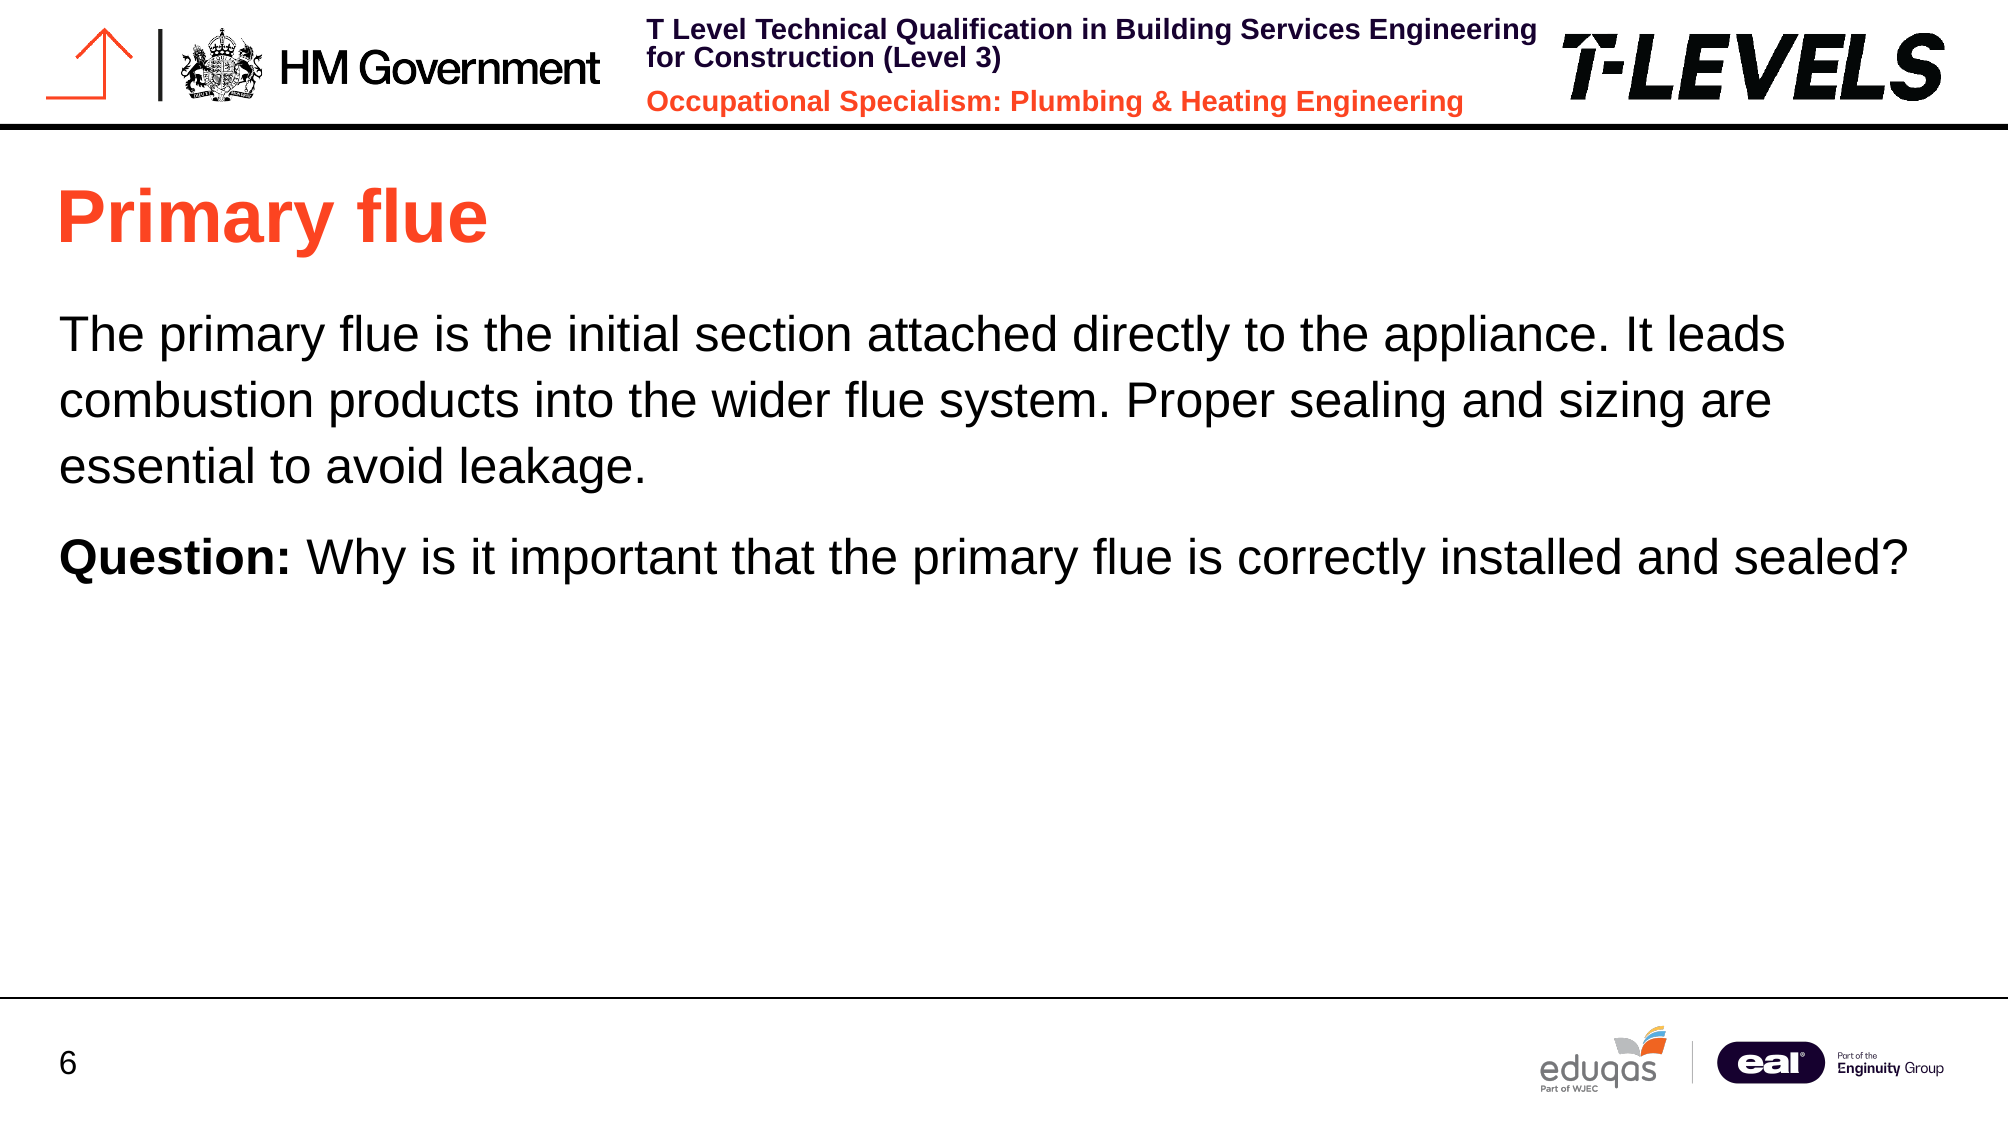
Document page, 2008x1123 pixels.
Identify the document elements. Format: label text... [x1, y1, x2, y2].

picture [1543, 25, 1964, 108]
title Primary flue [41, 111, 1949, 314]
picture [1535, 1021, 1949, 1097]
picture [158, 28, 600, 102]
list The primary flue is the initial section attached directly to the appliance. It leads combustion products into the wider flue system. Proper sealing and sizing are essential to avoid leakage. Question: Why is it important that the primary flue is correctly installed and sealed? [59, 295, 1943, 956]
picture [41, 27, 139, 100]
